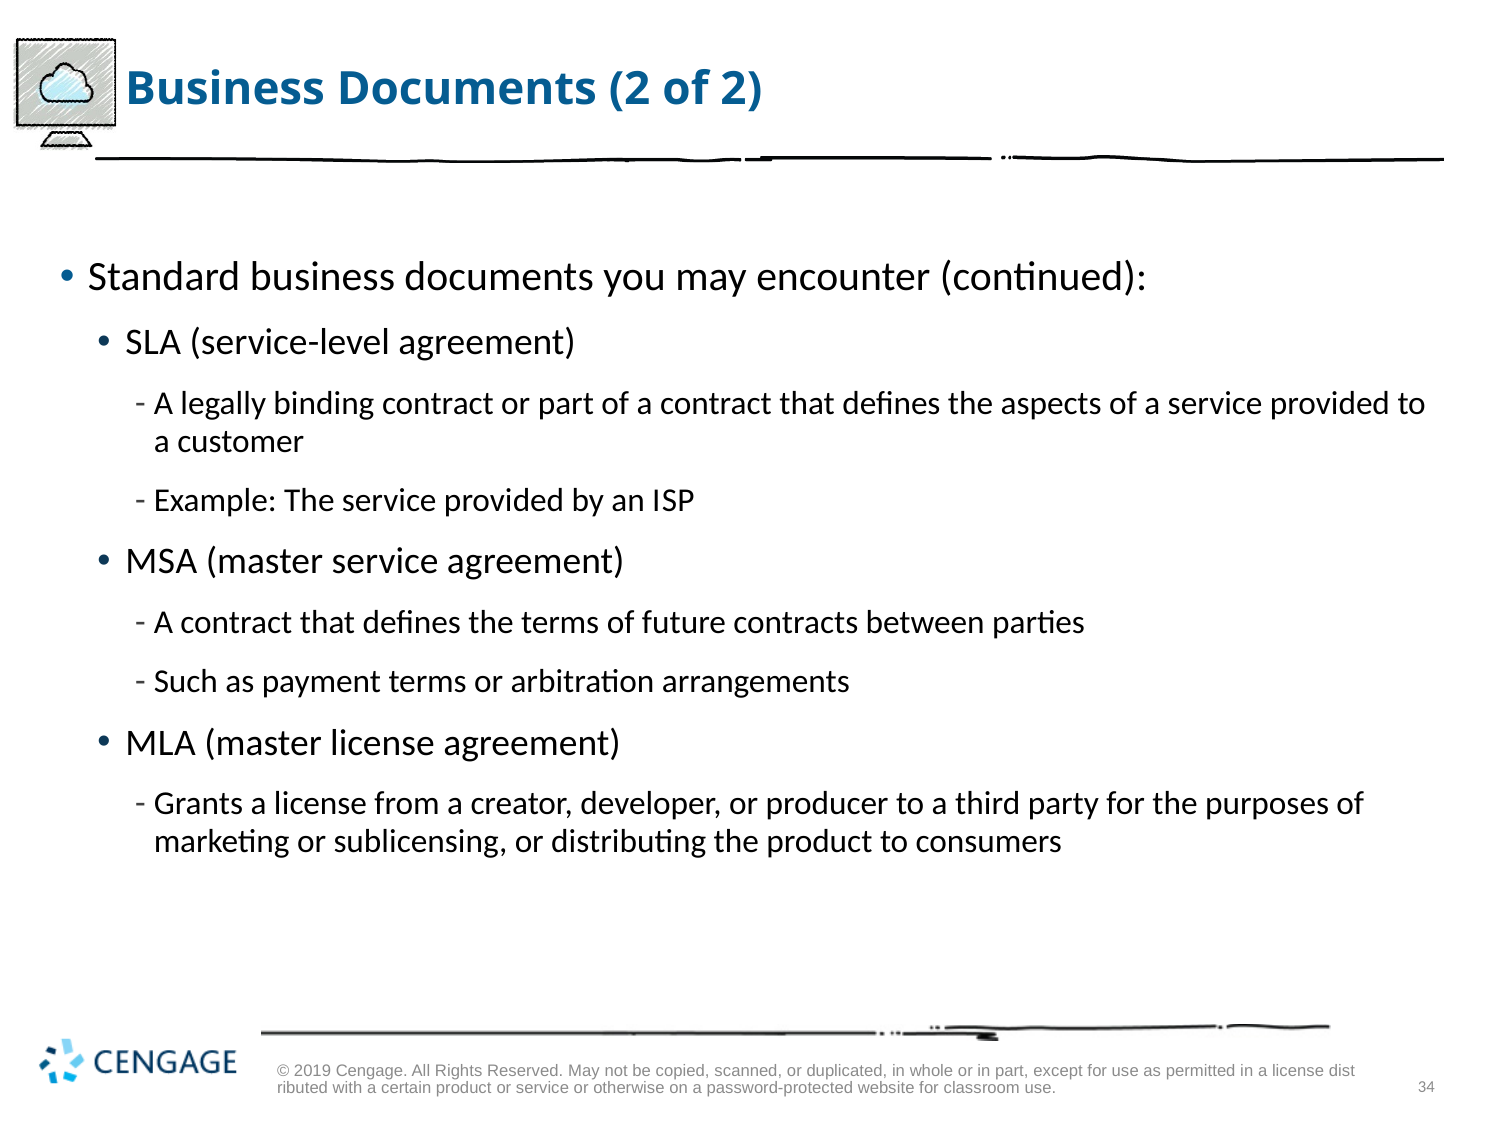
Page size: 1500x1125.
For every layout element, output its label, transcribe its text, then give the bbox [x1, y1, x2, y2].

picture [95, 155, 1444, 163]
picture [13, 36, 117, 151]
picture [19, 1025, 249, 1096]
title Business Documents (2 of 2) [125, 66, 1442, 116]
footer © 2019 Cengage. All Rights Reserved. May not be copied, scanned, or duplicated, in whole or in part, except for use as permitted in a license distributed with a certain product or service or otherwise on a password-protected website for classroom use. [262, 1050, 1375, 1091]
list Standard business documents you may encounter (continued): S L A (service-level agreement) A legally binding contract or part of a contract that defines the aspects of a service provided to a customer Example: The service provided by an I S P M S A (master service agreement) A contract that defines the terms of future contracts between parties Such as payment terms or arbitration arrangements M L A (master license agreement) Grants a license from a creator, developer, or producer to a third party for the purposes of marketing or sublicensing, or distributing the product to consumers [59, 252, 1441, 867]
picture [261, 1024, 1331, 1041]
